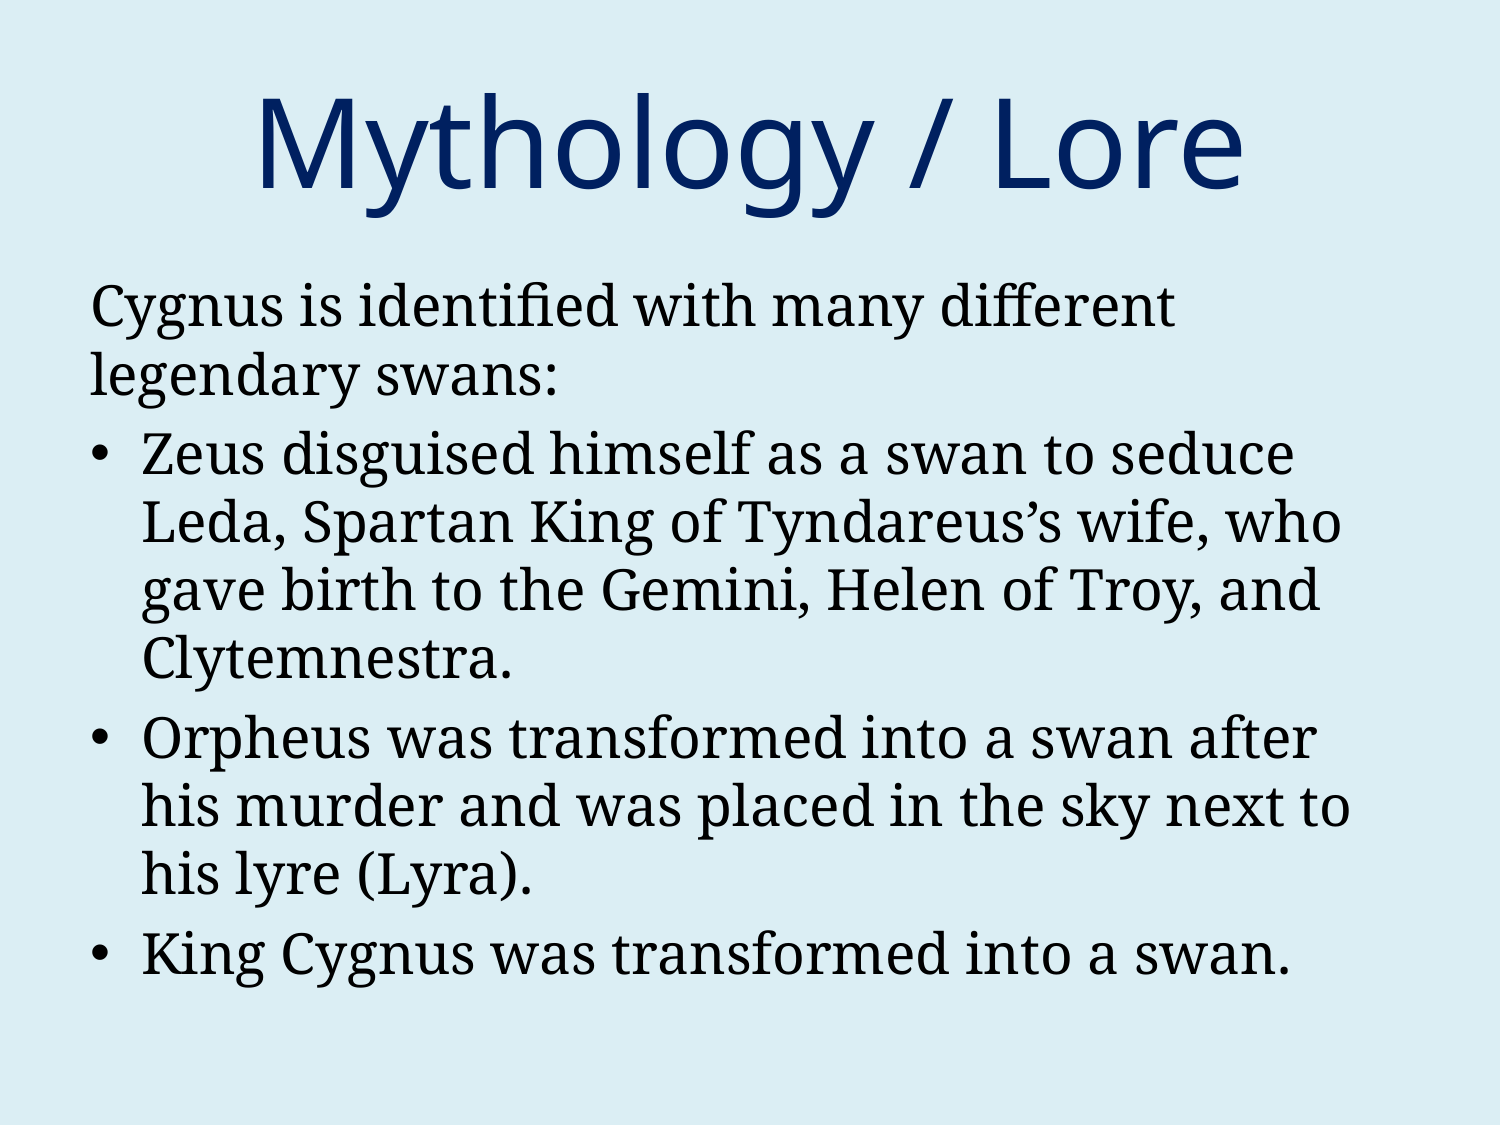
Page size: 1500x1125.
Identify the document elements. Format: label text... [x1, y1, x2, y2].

title Mythology / Lore [75, 45, 1425, 233]
list Cygnus is identified with many different legendary swans: Zeus disguised himself as a swan to seduce Leda, Spartan King of Tyndareus’s wife, who gave birth to the Gemini, Helen of Troy, and Clytemnestra. Orpheus was transformed into a swan after his murder and was placed in the sky next to his lyre (Lyra). King Cygnus was transformed into a swan. [75, 262, 1425, 1005]
